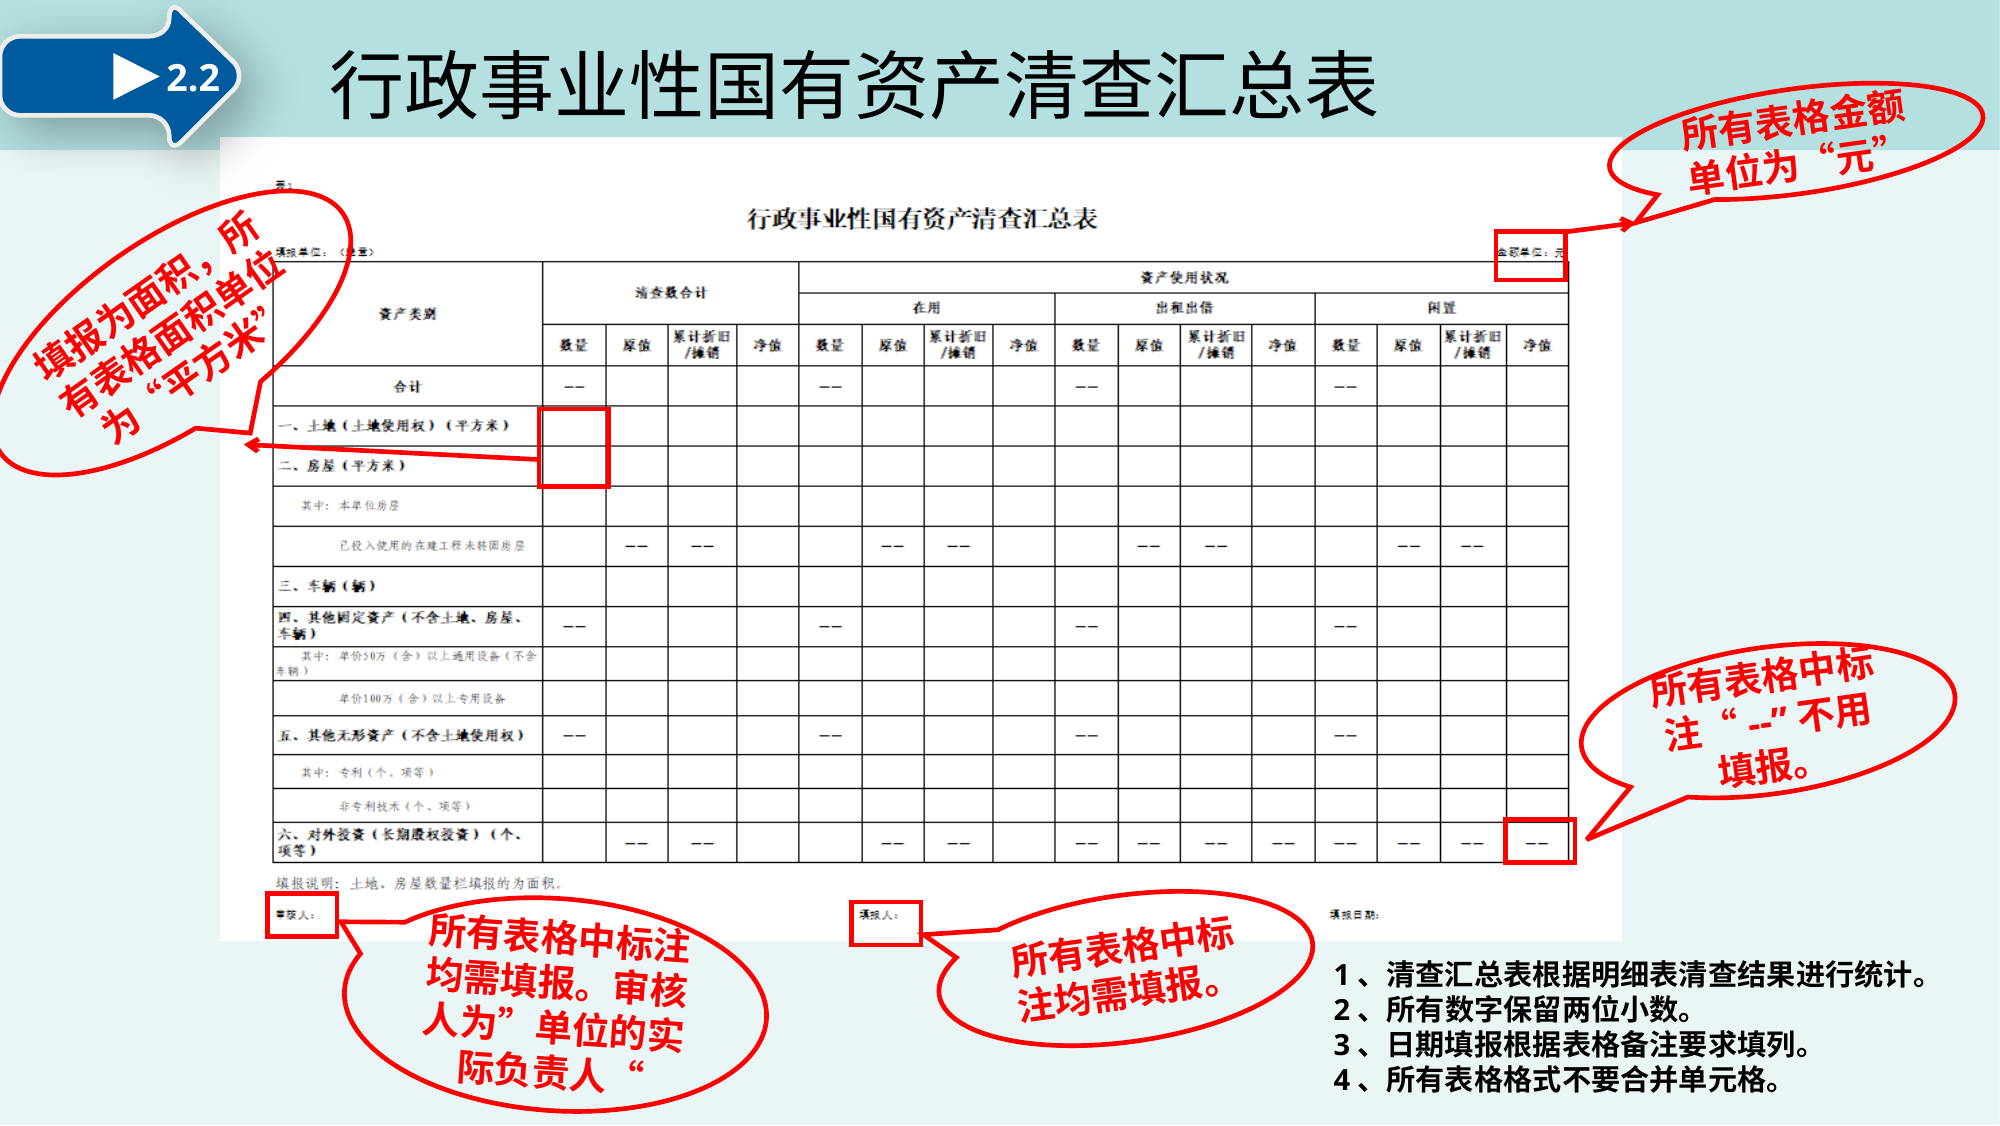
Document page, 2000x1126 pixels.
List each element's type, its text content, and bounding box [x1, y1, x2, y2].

text_box 所有表格中标注“--”不用填报。 [1622, 642, 1957, 826]
text_box 行政事业性国有资产清查汇总表 [314, 31, 1795, 136]
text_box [1567, 222, 1636, 232]
text_box 填报为面积，所有表格面积单位为“平方米” [0, 202, 220, 477]
text_box 所有表格中标注均需填报。 [930, 941, 1314, 1047]
text_box 所有表格金额单位为“元” [1622, 82, 1985, 224]
text_box [0, 0, 2000, 151]
text_box 所有表格中标注均需填报。审核人为”单位的实际负责人“ [343, 941, 768, 1113]
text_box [0, 7, 306, 146]
text_box 1、清查汇总表根据明细表清查结果进行统计。 2、所有数字保留两位小数。 3、日期填报根据表格备注要求填列。 4、所有表格格式不要合并单元格。 [1318, 949, 2000, 1104]
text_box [243, 444, 540, 460]
text_box [850, 941, 922, 946]
picture [220, 137, 1622, 941]
